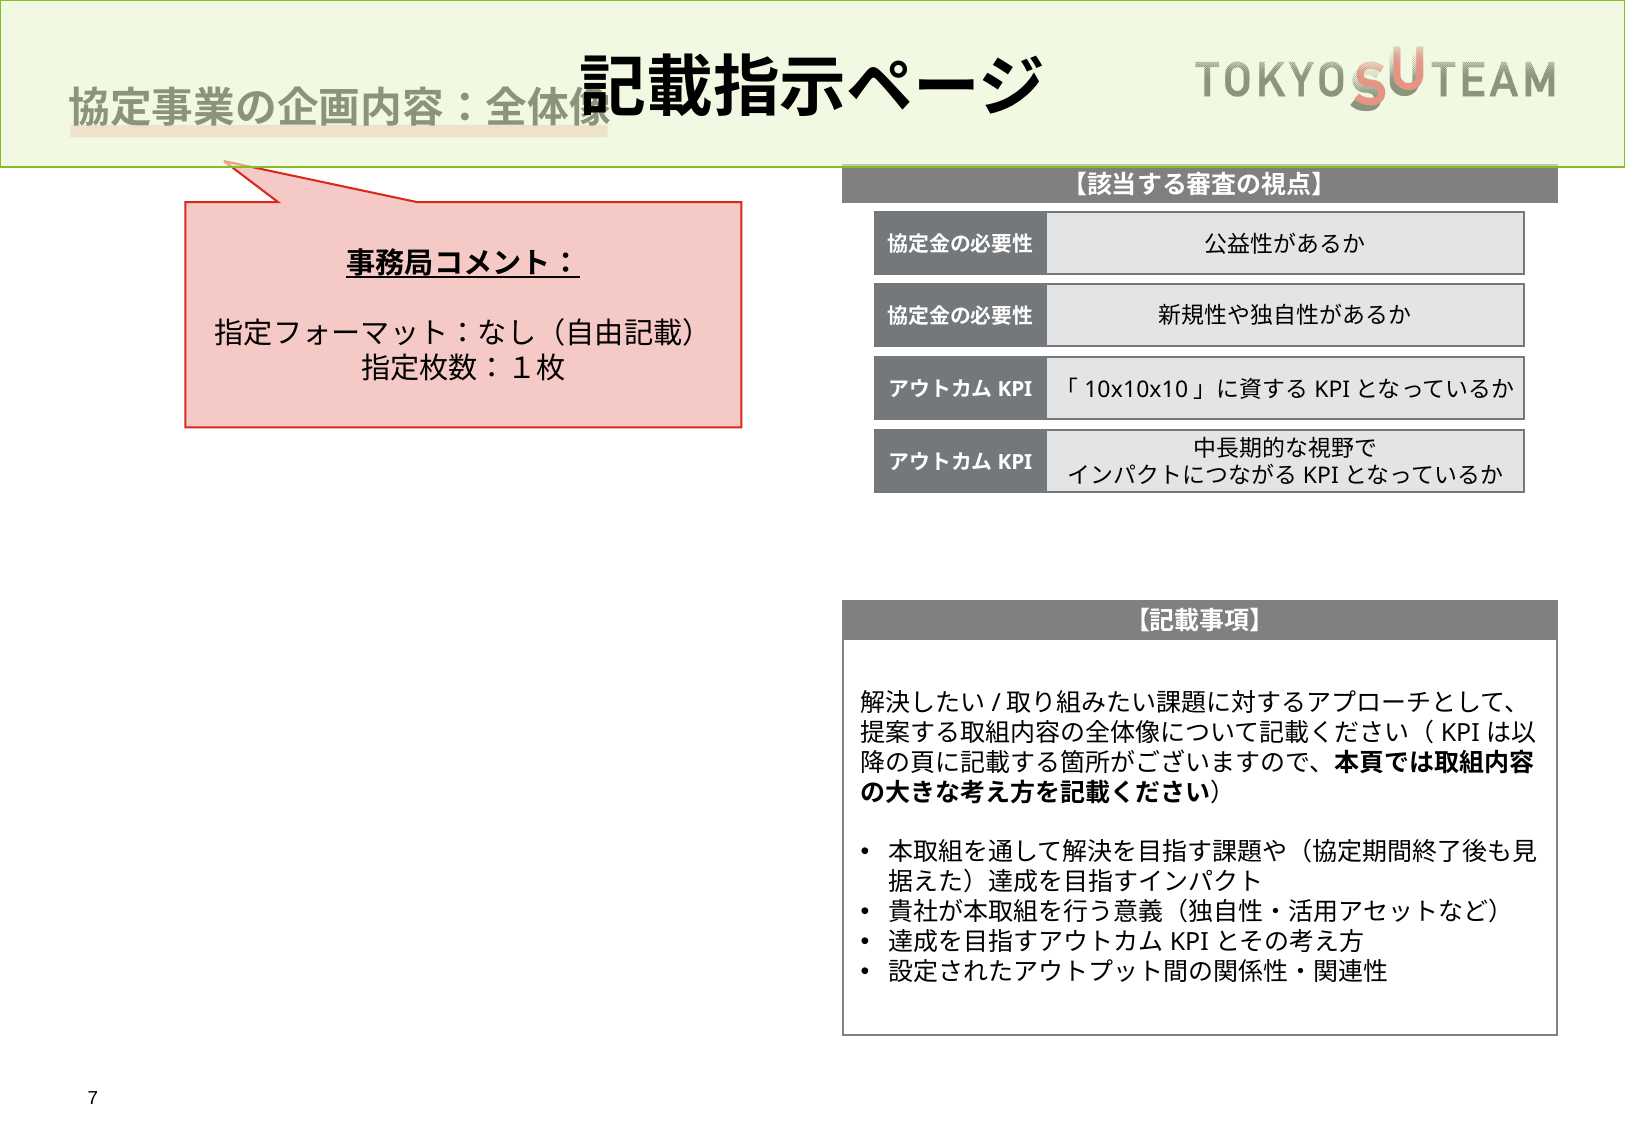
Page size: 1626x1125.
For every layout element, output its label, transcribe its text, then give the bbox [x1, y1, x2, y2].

text_box 記載指示ページ [0, 0, 1625, 167]
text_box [842, 600, 1558, 1036]
picture [1194, 45, 1557, 115]
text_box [874, 211, 1525, 420]
text_box 【該当する審査の視点】 [842, 167, 1557, 203]
text_box アウトカムKPI [874, 429, 1047, 492]
text_box 中長期的な視野で インパクトにつながるKPIとなっているか [1047, 429, 1525, 492]
text_box 事務局コメント： 指定フォーマット：なし（自由記載） 指定枚数：１枚 [185, 167, 742, 428]
slide_number 7 [68, 1080, 98, 1109]
